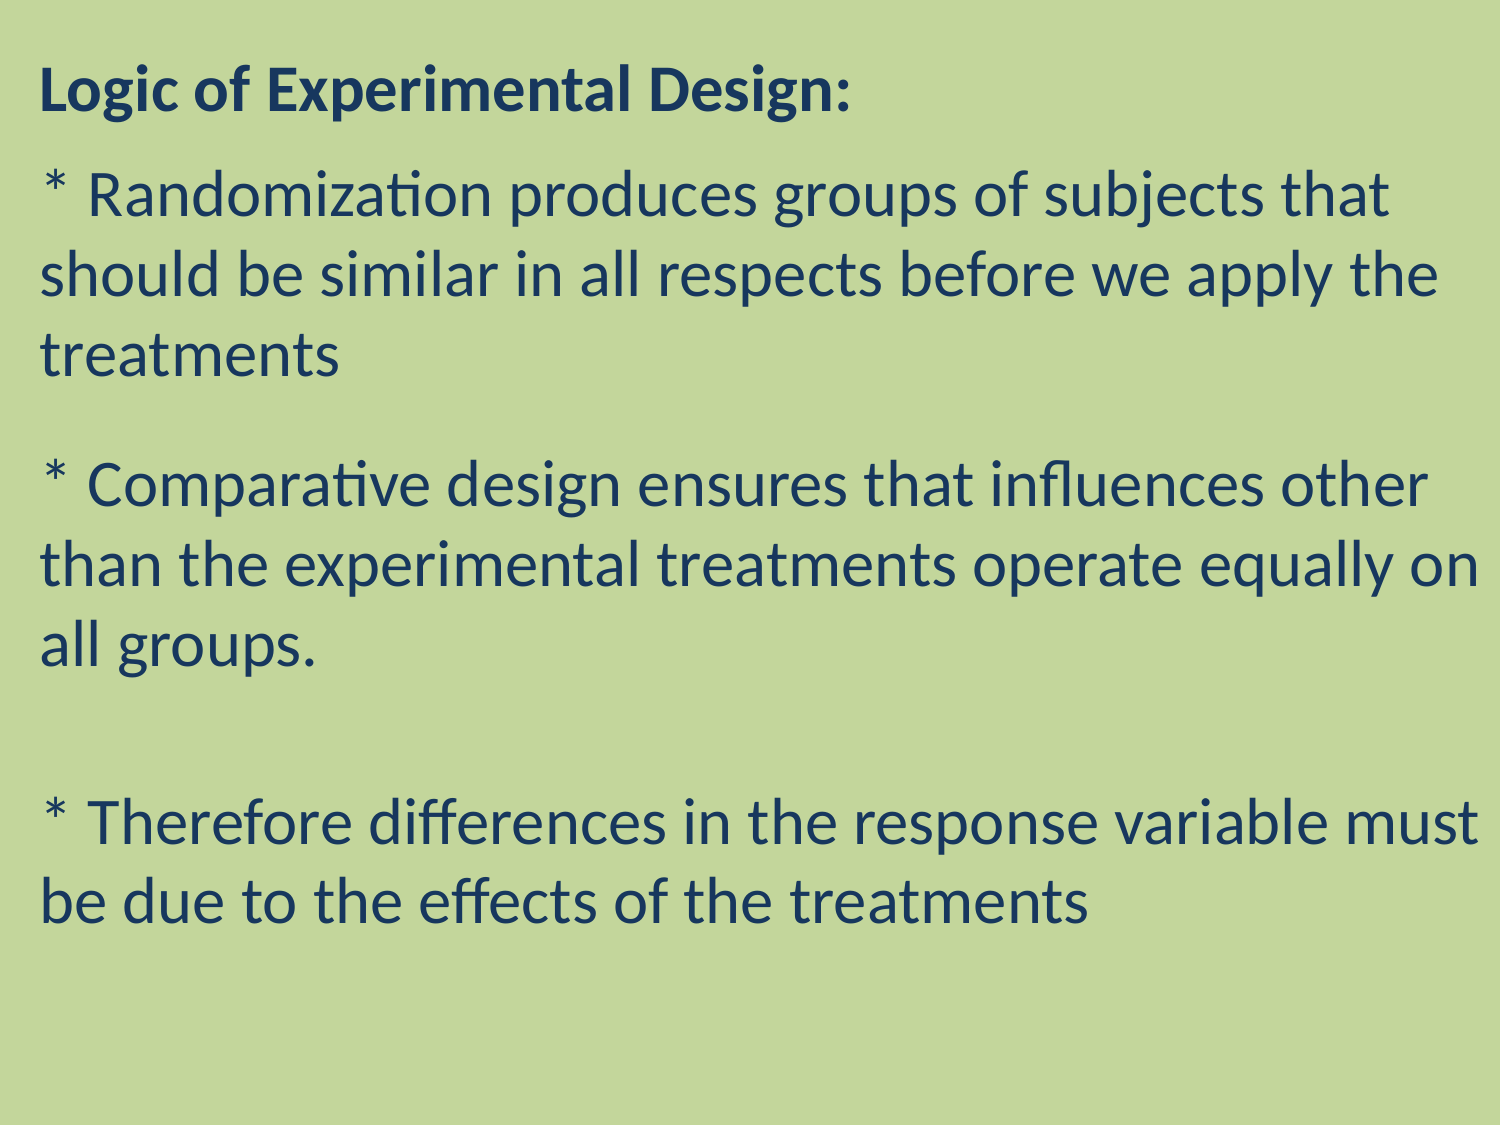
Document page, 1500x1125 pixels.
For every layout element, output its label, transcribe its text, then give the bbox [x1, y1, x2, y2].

text_box * Therefore differences in the response variable must be due to the effects of the treatments [24, 770, 1500, 945]
text_box Logic of Experimental Design: [24, 37, 1500, 133]
text_box * Randomization produces groups of subjects that should be similar in all respects before we apply the treatments [24, 142, 1500, 397]
text_box * Comparative design ensures that influences other than the experimental treatments operate equally on all groups. [24, 432, 1500, 688]
